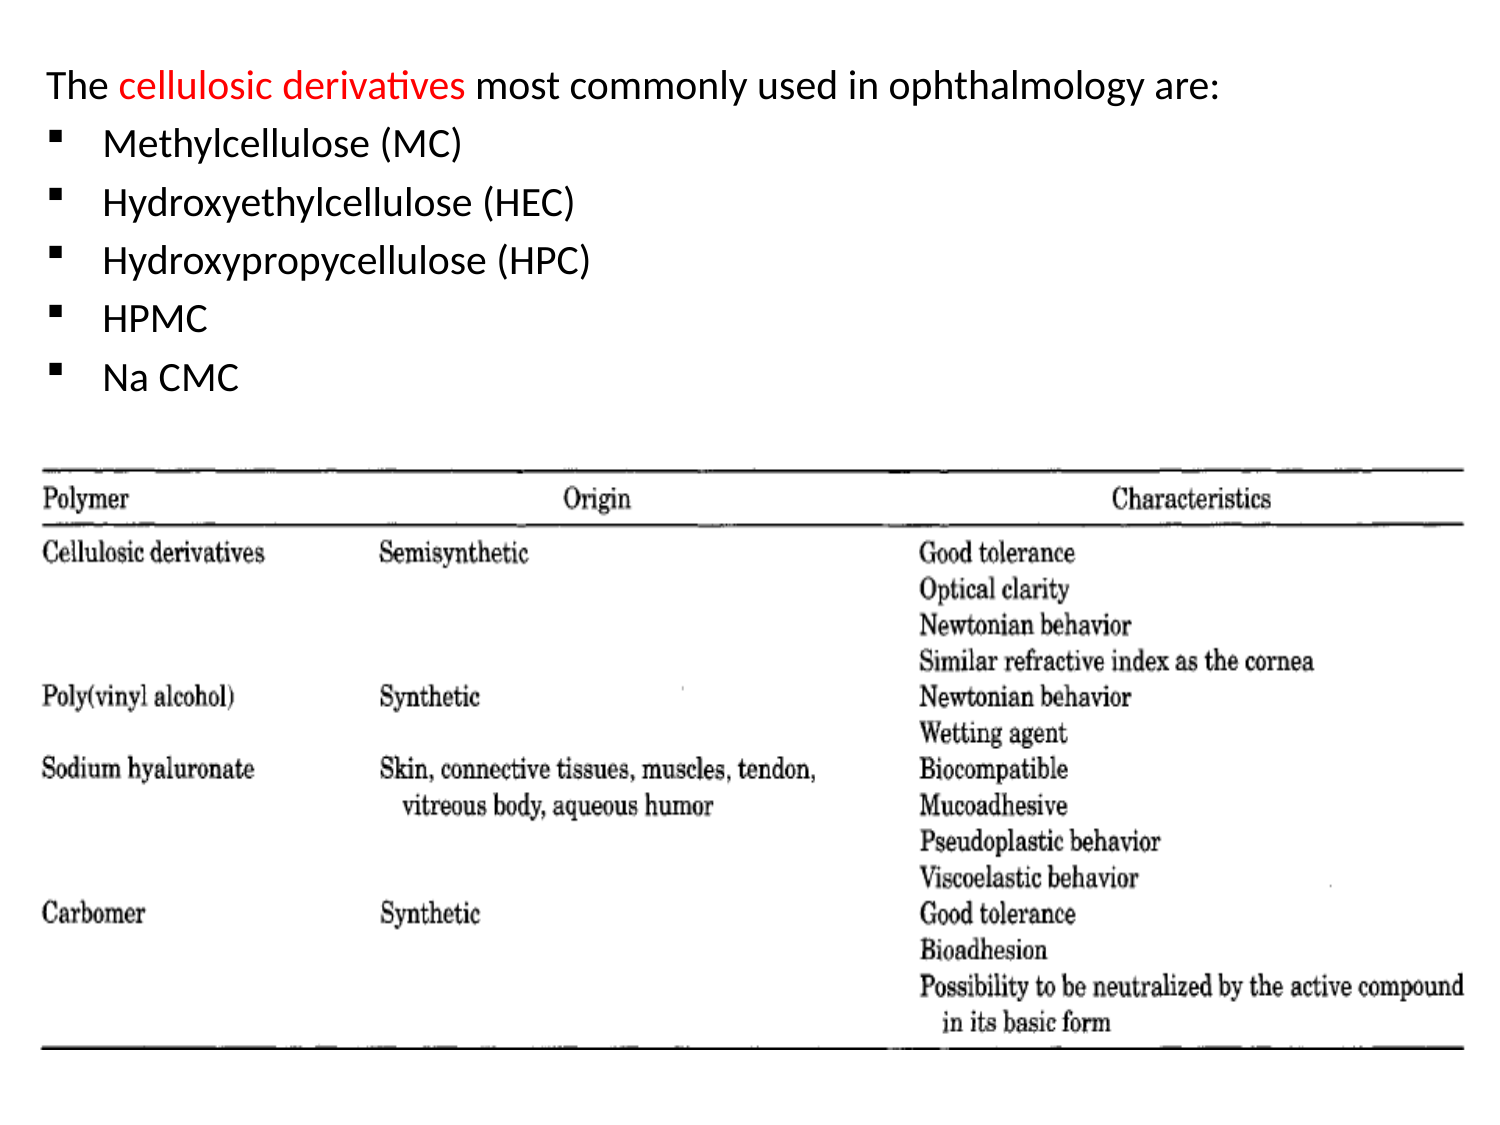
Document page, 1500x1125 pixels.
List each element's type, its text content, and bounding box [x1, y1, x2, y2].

picture [36, 462, 1466, 1051]
list The cellulosic derivatives most commonly used in ophthalmology are: Methylcellulose (MC) Hydroxyethylcellulose (HEC) Hydroxypropycellulose (HPC) HPMC Na CMC [30, 50, 1459, 1063]
